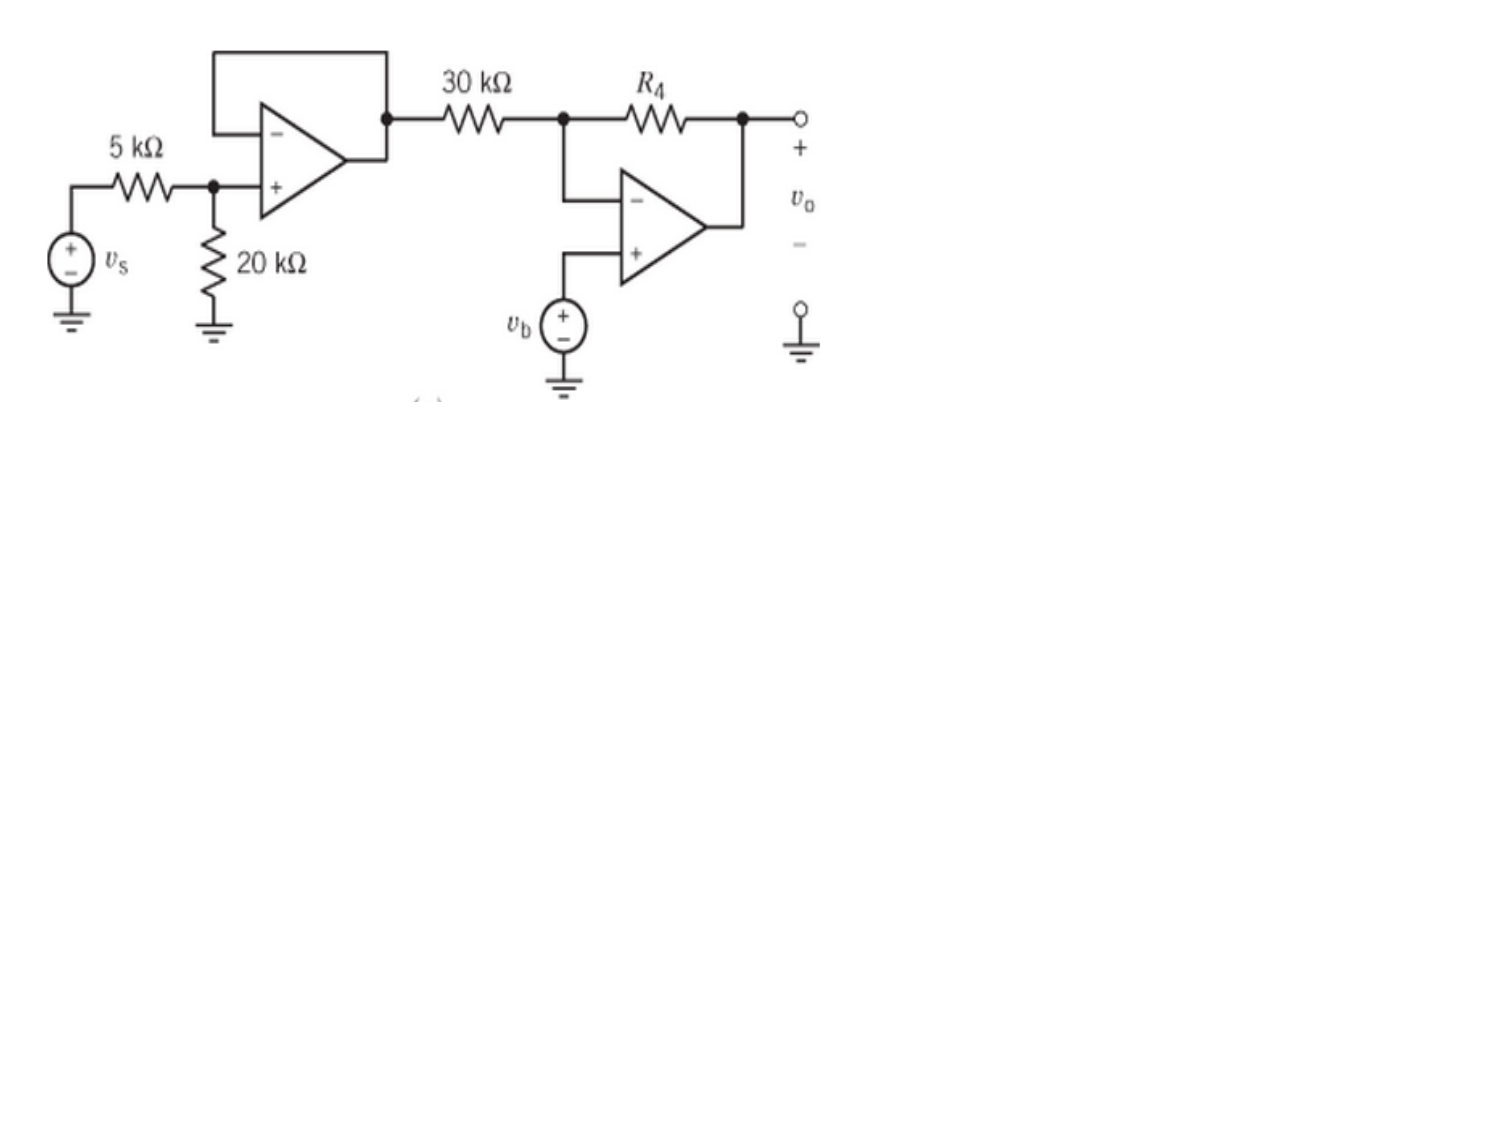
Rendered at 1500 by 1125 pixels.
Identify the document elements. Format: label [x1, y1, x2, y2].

picture [0, 24, 850, 402]
